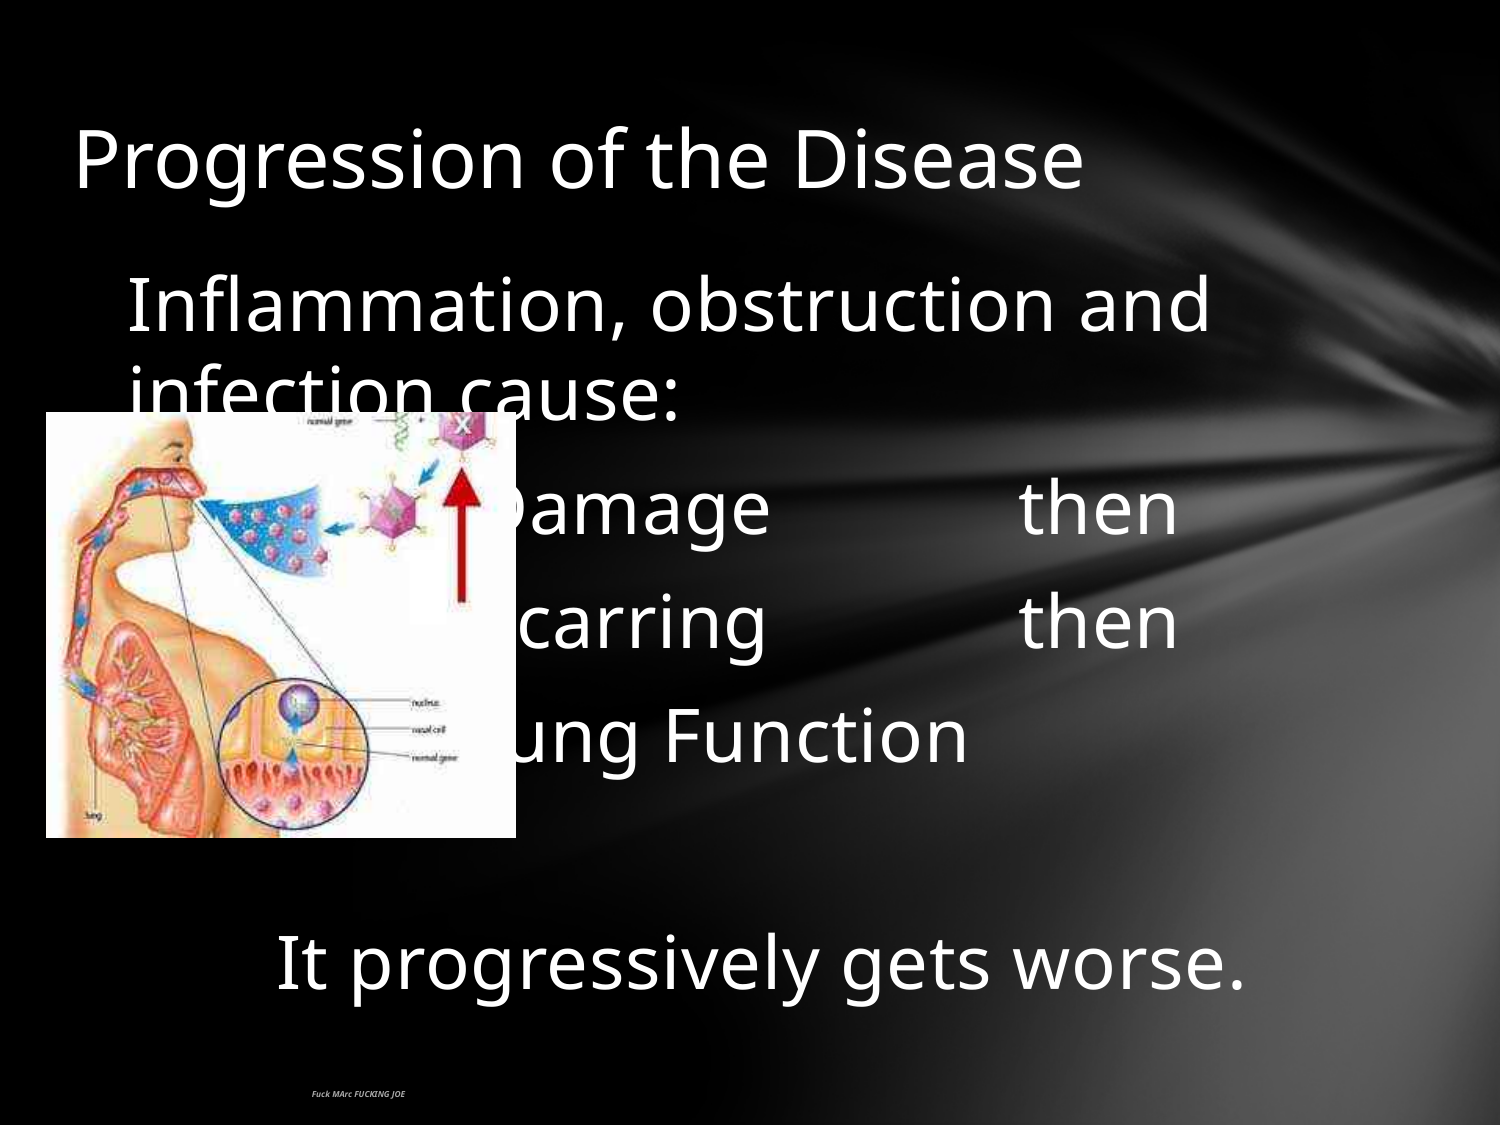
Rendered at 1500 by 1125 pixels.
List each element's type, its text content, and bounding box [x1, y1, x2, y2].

title Progression of the Disease [57, 37, 1318, 213]
list Inflammation, obstruction and infection cause: Lung Damage then Lung Scarring then Poor Lung Function It progressively gets worse. [112, 249, 1373, 1025]
footer Fuck MArc FUCKING JOE [296, 1073, 968, 1115]
picture [46, 412, 516, 838]
